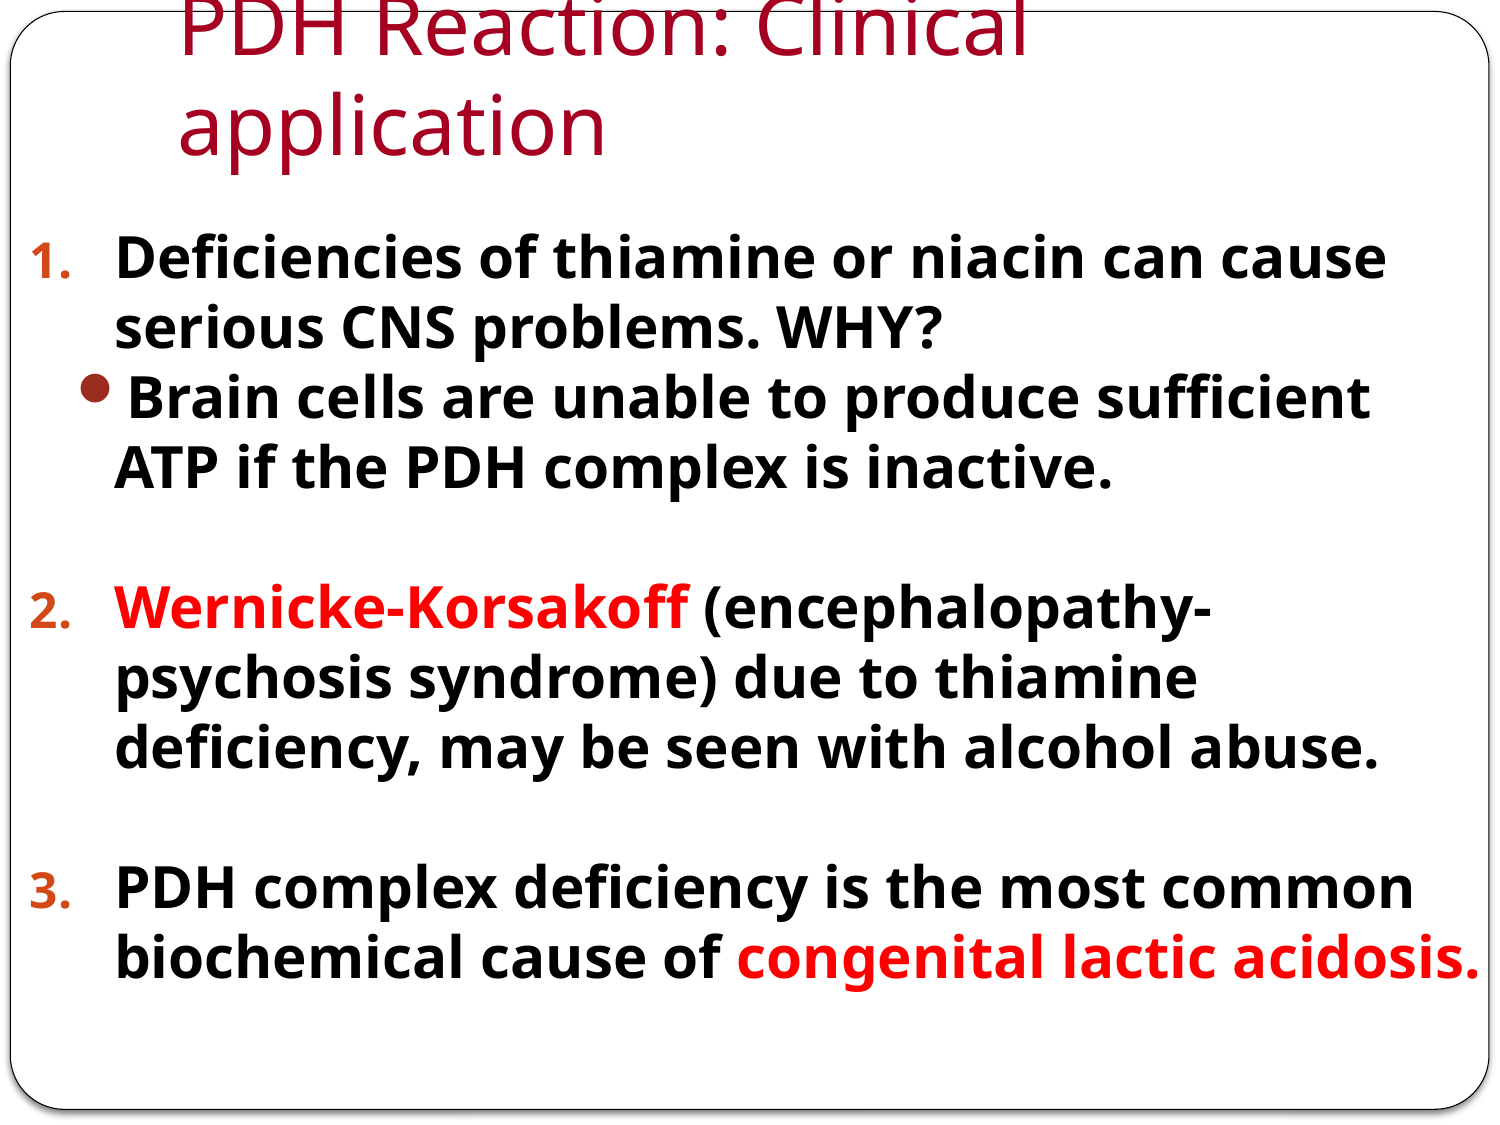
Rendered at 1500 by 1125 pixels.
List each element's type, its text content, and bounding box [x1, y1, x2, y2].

list Deficiencies of thiamine or niacin can cause serious CNS problems. WHY? Brain cells are unable to produce sufficient ATP if the PDH complex is inactive. Wernicke-Korsakoff (encephalopathy-psychosis syndrome) due to thiamine deficiency, may be seen with alcohol abuse. PDH complex deficiency is the most common biochemical cause of congenital lactic acidosis. [9, 212, 1500, 1076]
title PDH Reaction: Clinical application [162, 0, 1438, 188]
